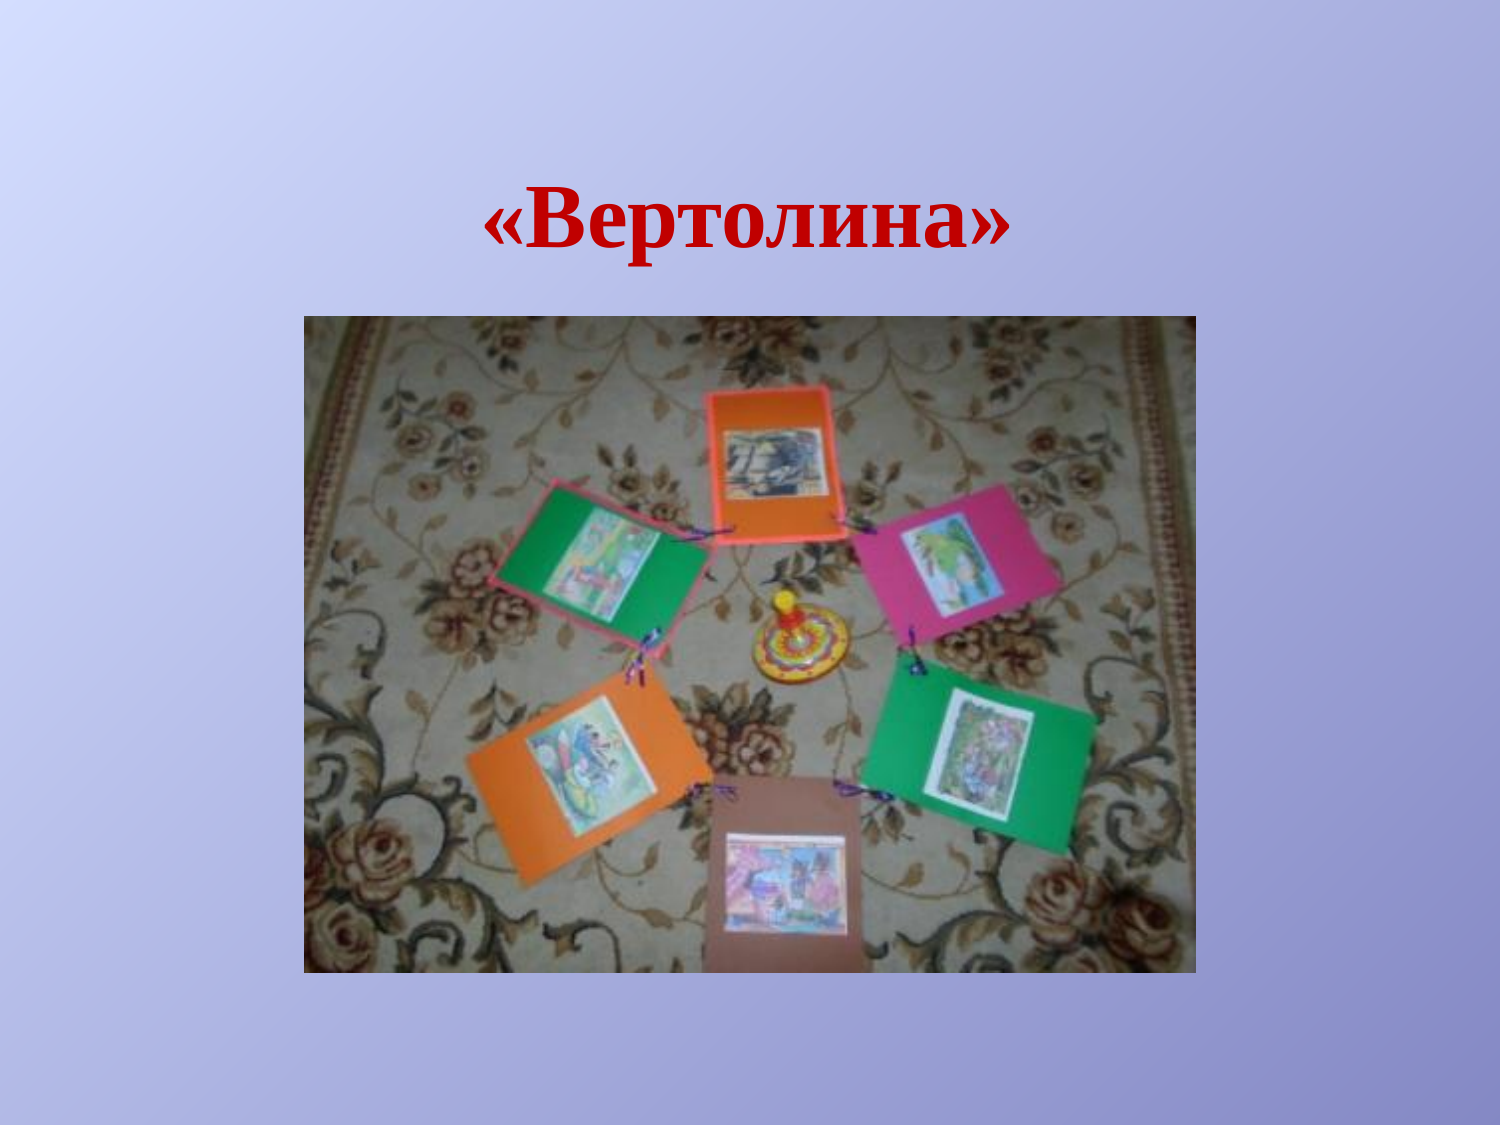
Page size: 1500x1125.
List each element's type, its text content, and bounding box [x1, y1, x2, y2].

picture [304, 316, 1196, 973]
title «Вертолина» [112, 93, 1383, 329]
